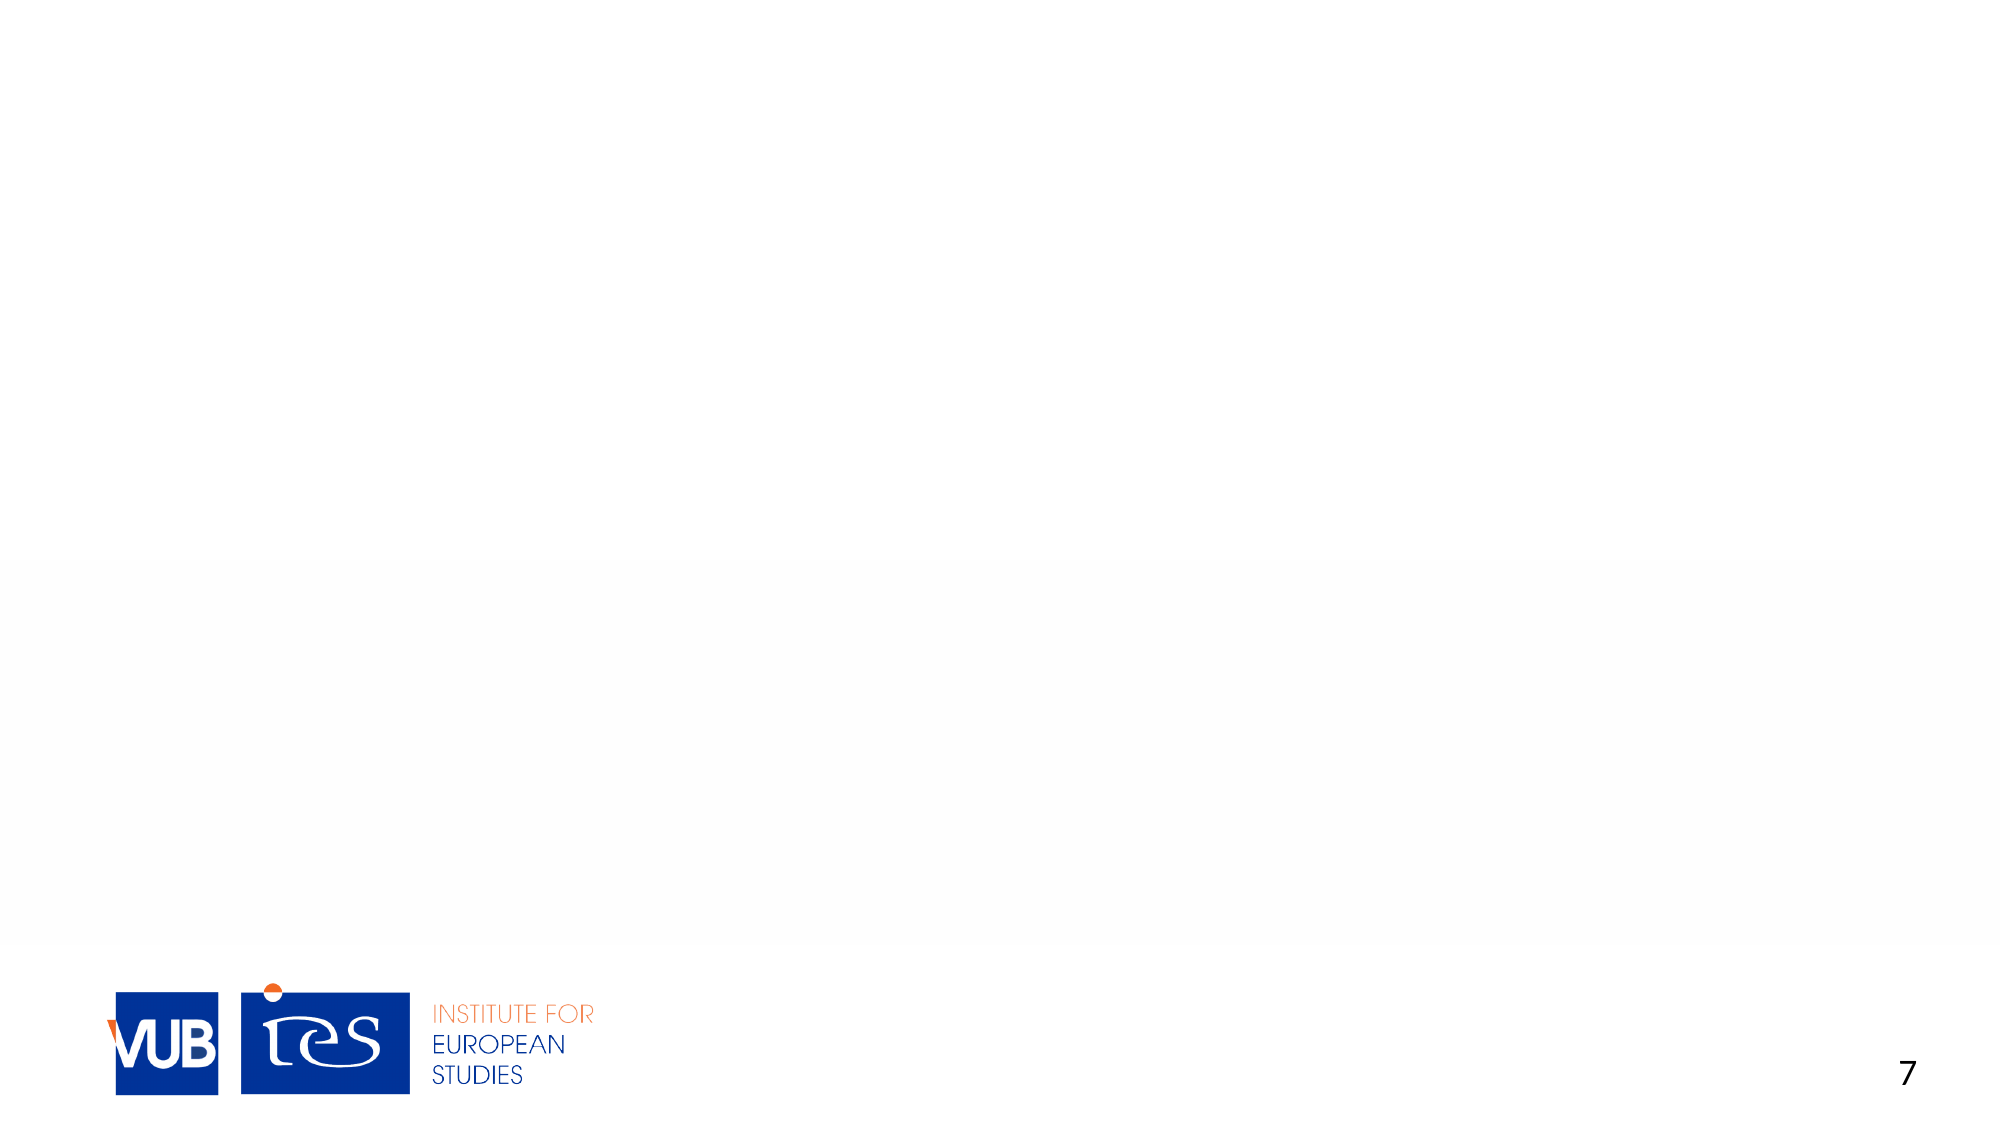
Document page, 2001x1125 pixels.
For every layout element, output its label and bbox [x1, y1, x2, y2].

picture [89, 962, 651, 1124]
